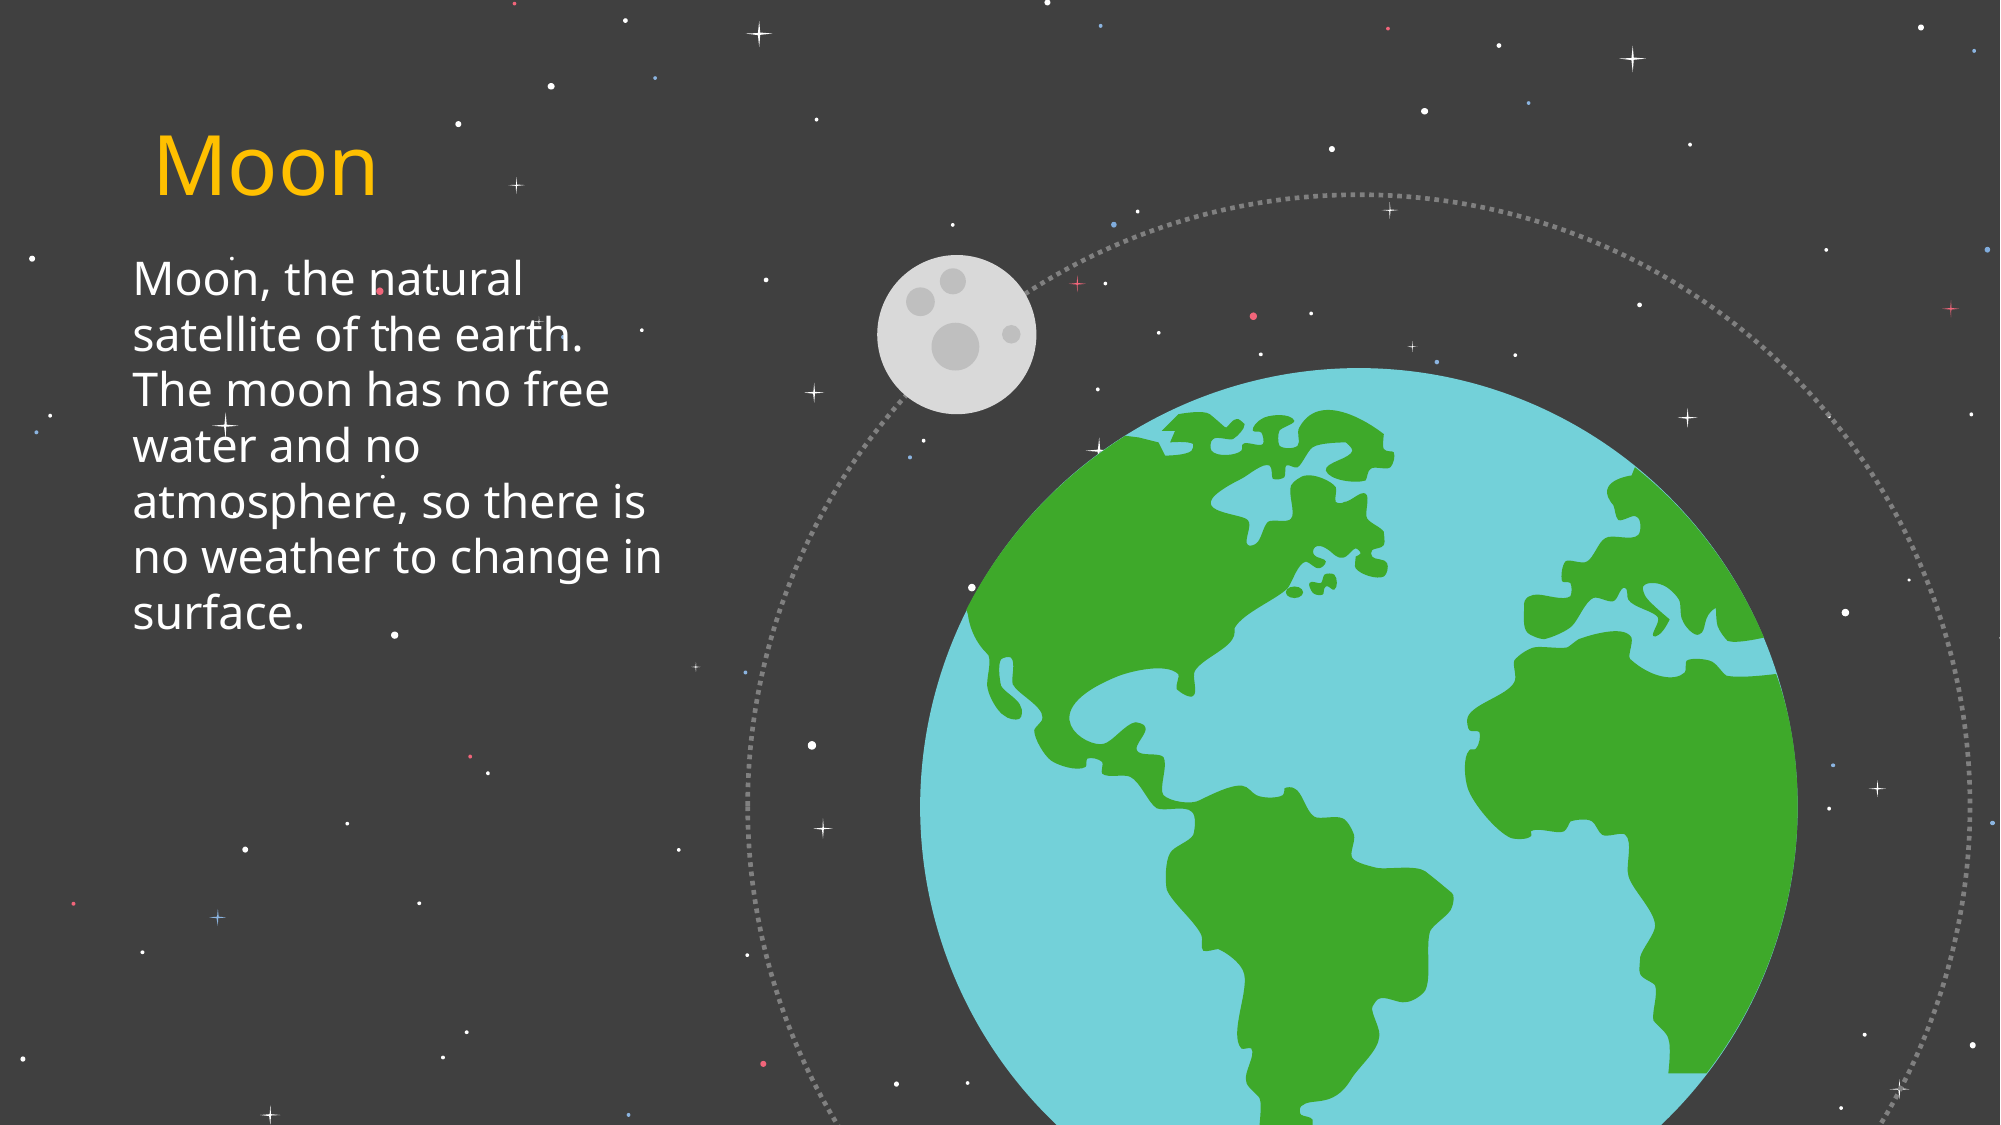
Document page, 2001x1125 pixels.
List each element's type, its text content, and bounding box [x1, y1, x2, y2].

text_box [1037, 193, 1784, 366]
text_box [921, 366, 1796, 1125]
text_box [1796, 377, 1972, 1125]
title Moon [137, 59, 1863, 278]
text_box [877, 254, 1037, 415]
list Moon, the natural satellite of the earth. The moon has no free water and no atmosphere, so there is no weather to change in surface. [117, 241, 692, 648]
text_box [746, 415, 921, 1125]
